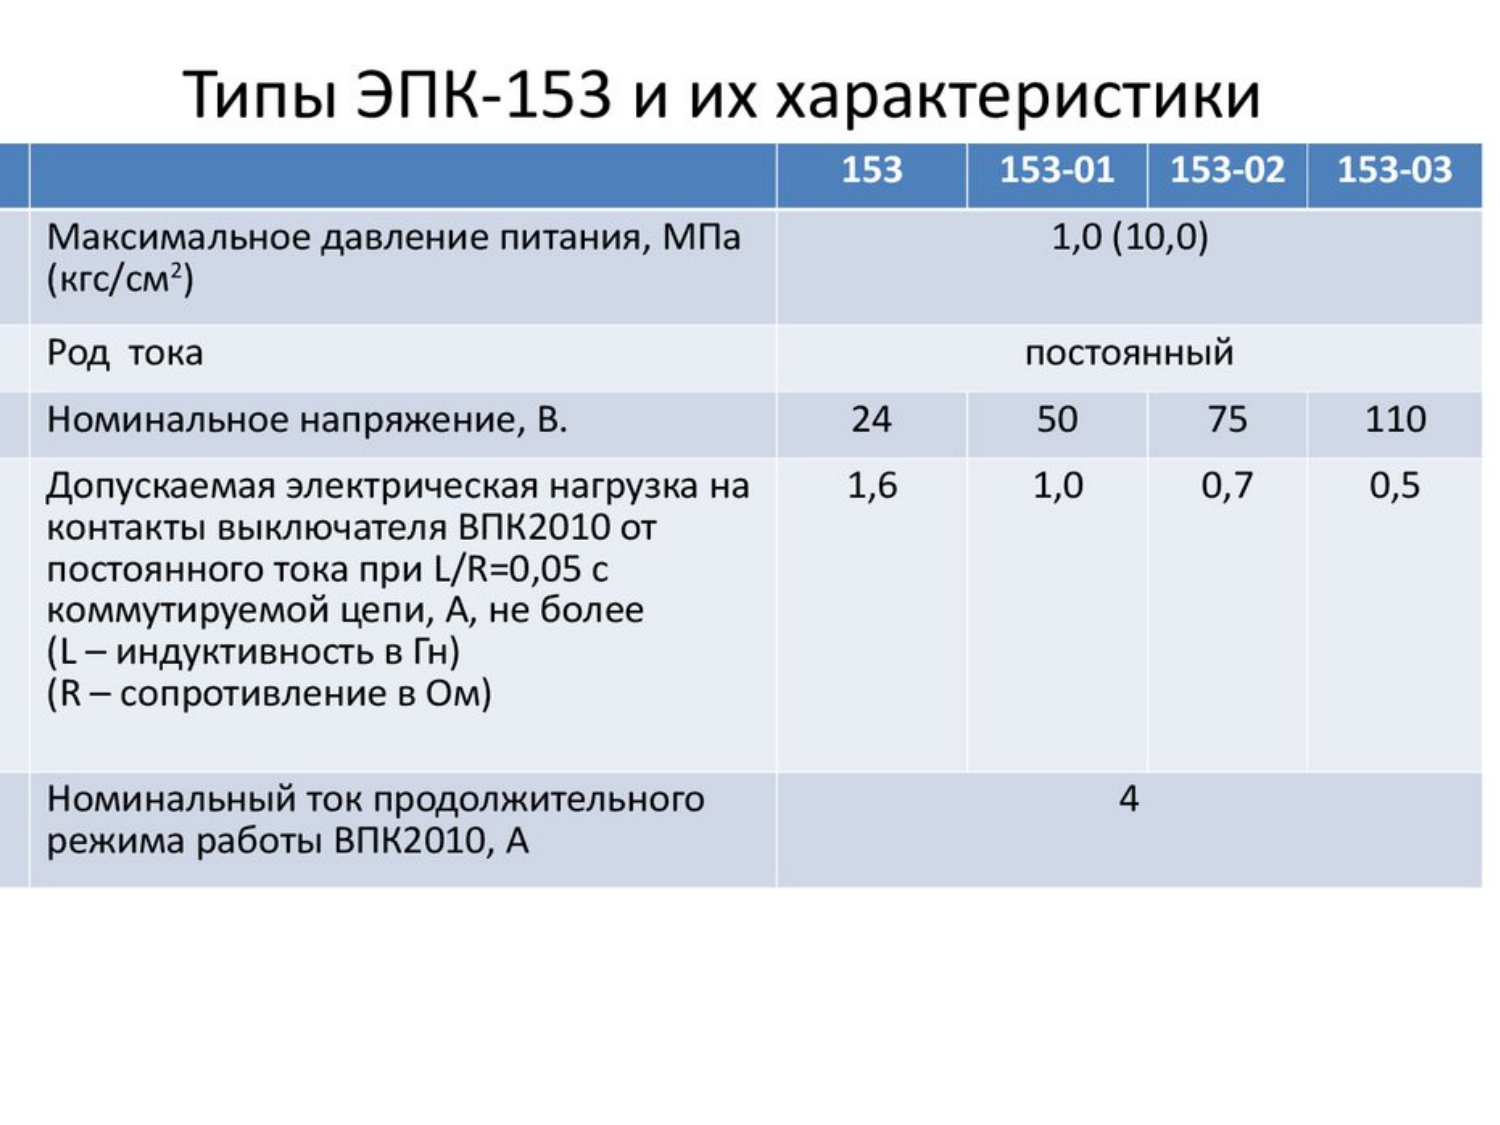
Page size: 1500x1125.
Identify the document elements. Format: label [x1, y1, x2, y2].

list [0, 0, 1500, 1125]
